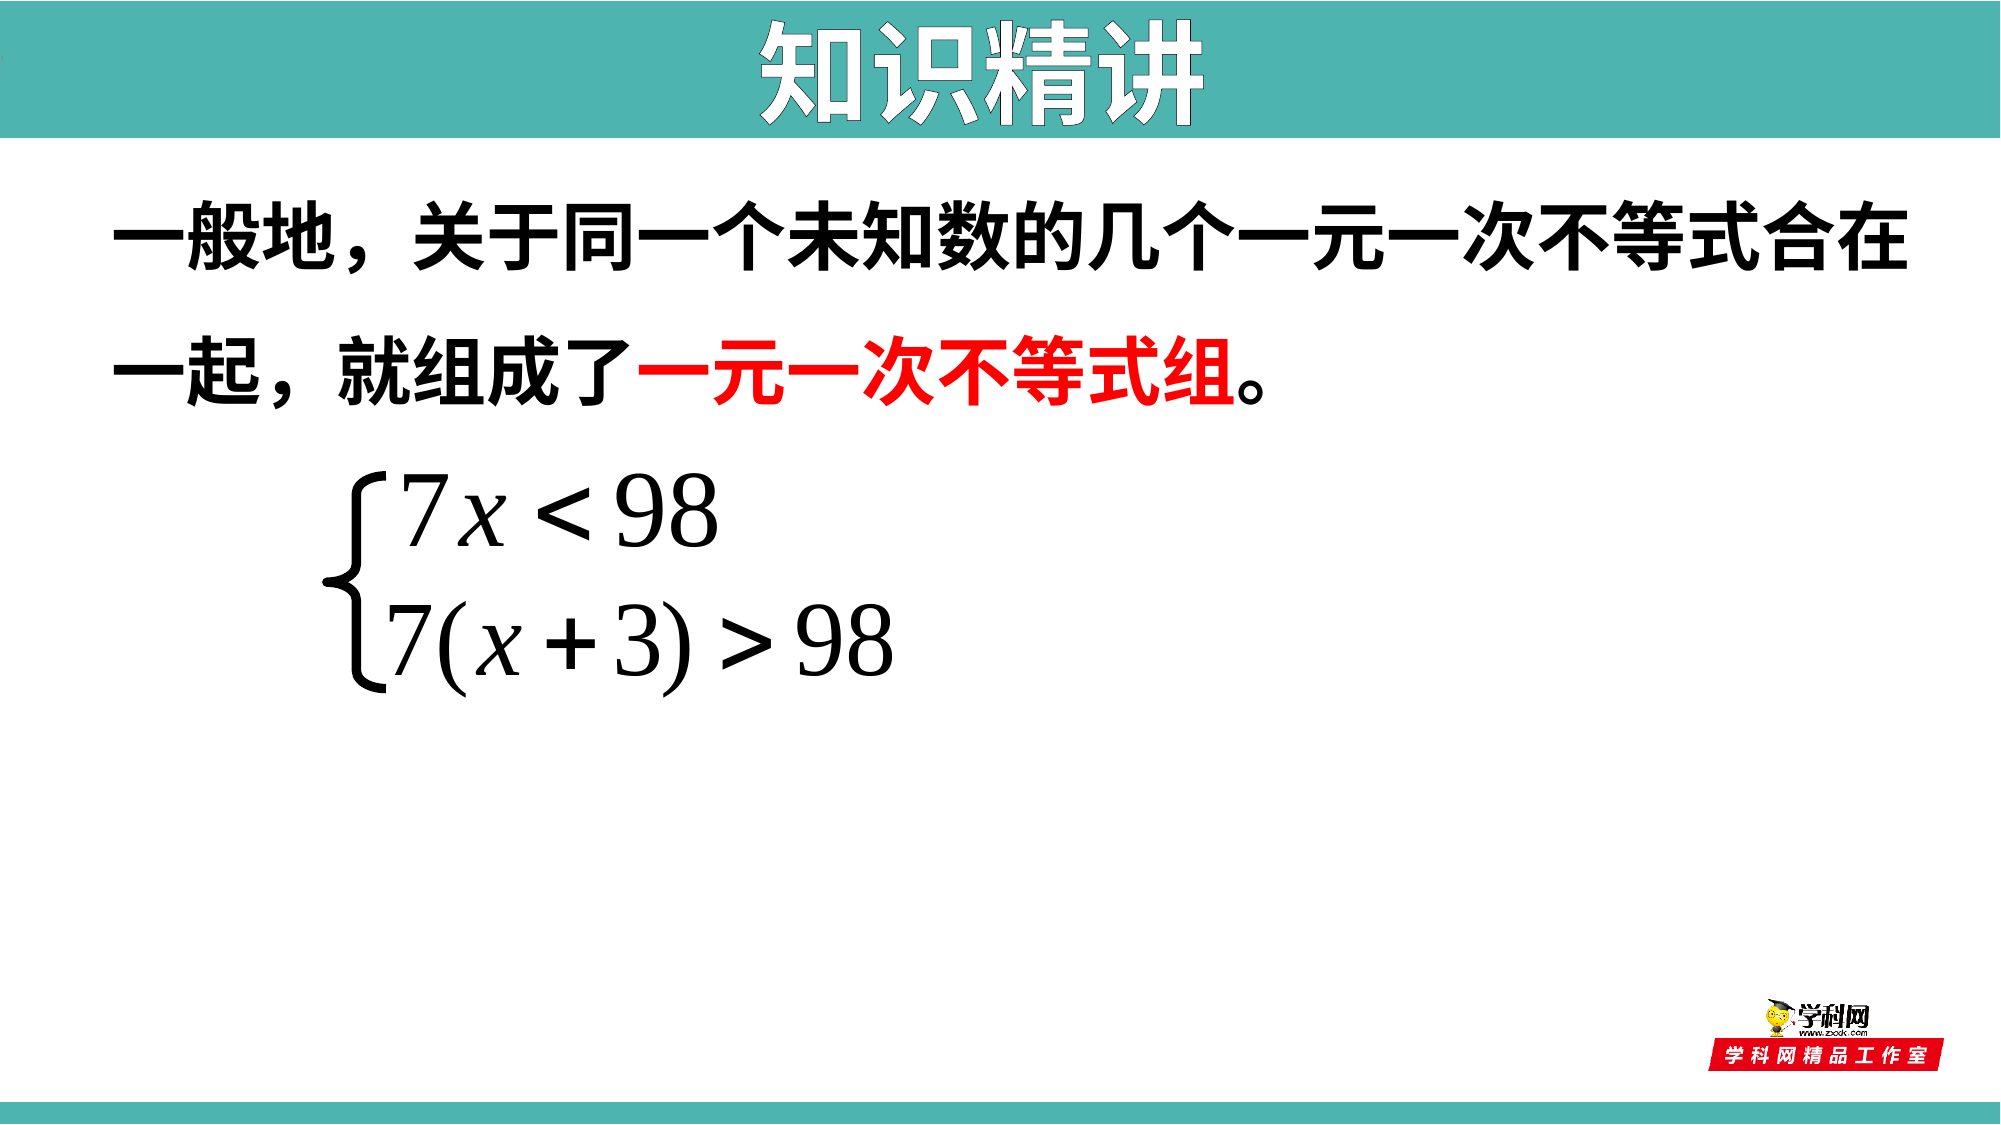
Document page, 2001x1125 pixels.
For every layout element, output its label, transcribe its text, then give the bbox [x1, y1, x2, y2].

picture [0, 1, 2001, 1124]
text_box 一般地，关于同一个未知数的几个一元一次不等式合在一起，就组成了一元一次不等式组。 [96, 137, 1998, 423]
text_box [326, 446, 914, 721]
text_box 知识精讲 [742, 0, 1223, 146]
